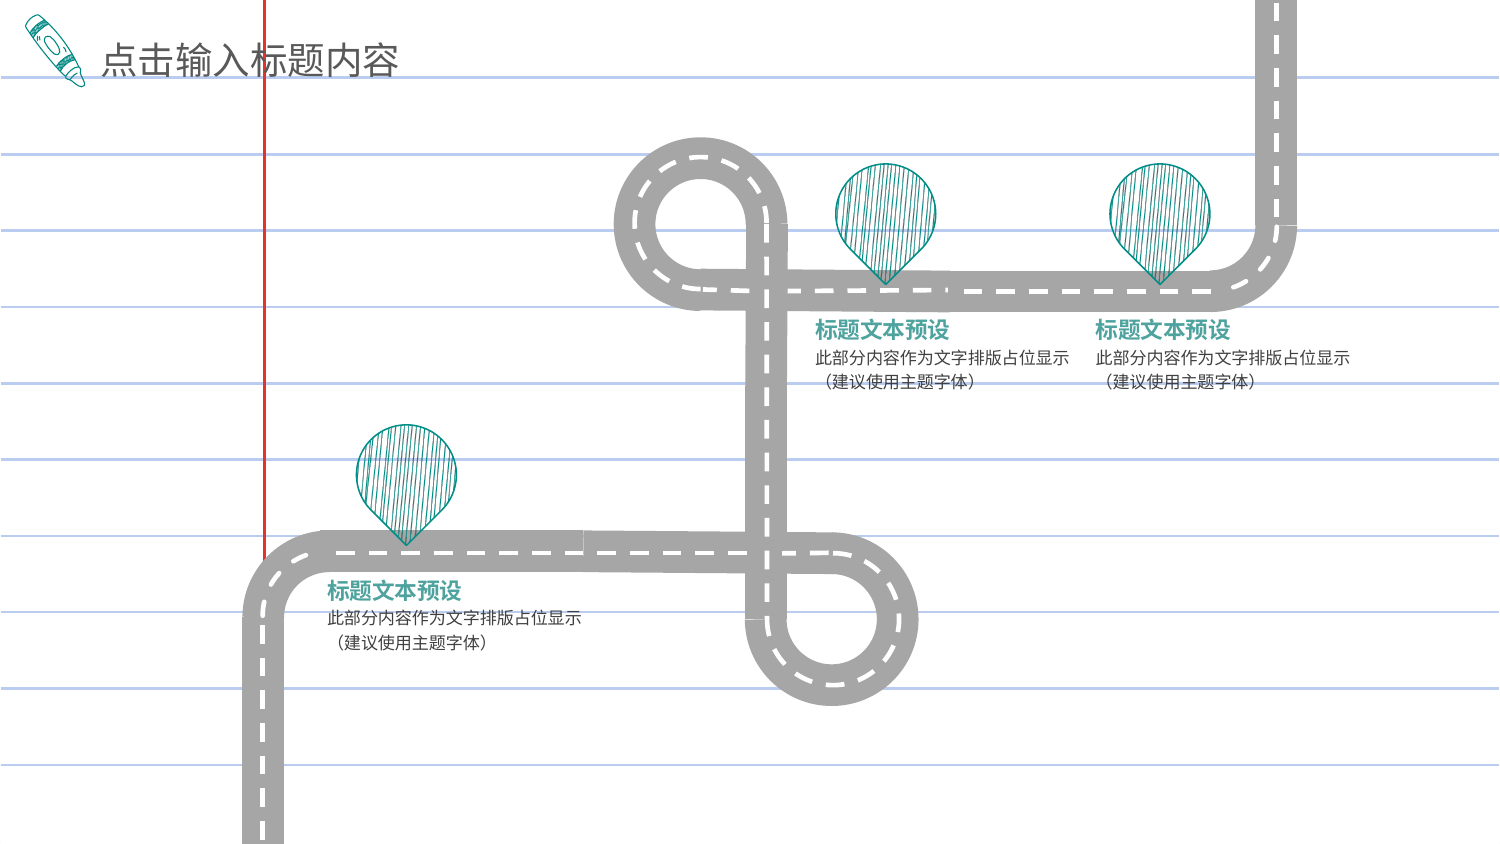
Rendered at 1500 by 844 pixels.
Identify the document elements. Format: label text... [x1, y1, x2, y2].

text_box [326, 576, 592, 670]
picture [33, 10, 76, 95]
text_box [262, 0, 1277, 844]
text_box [1095, 315, 1361, 409]
text_box 点击输入标题内容 [100, 28, 257, 91]
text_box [814, 315, 1080, 409]
